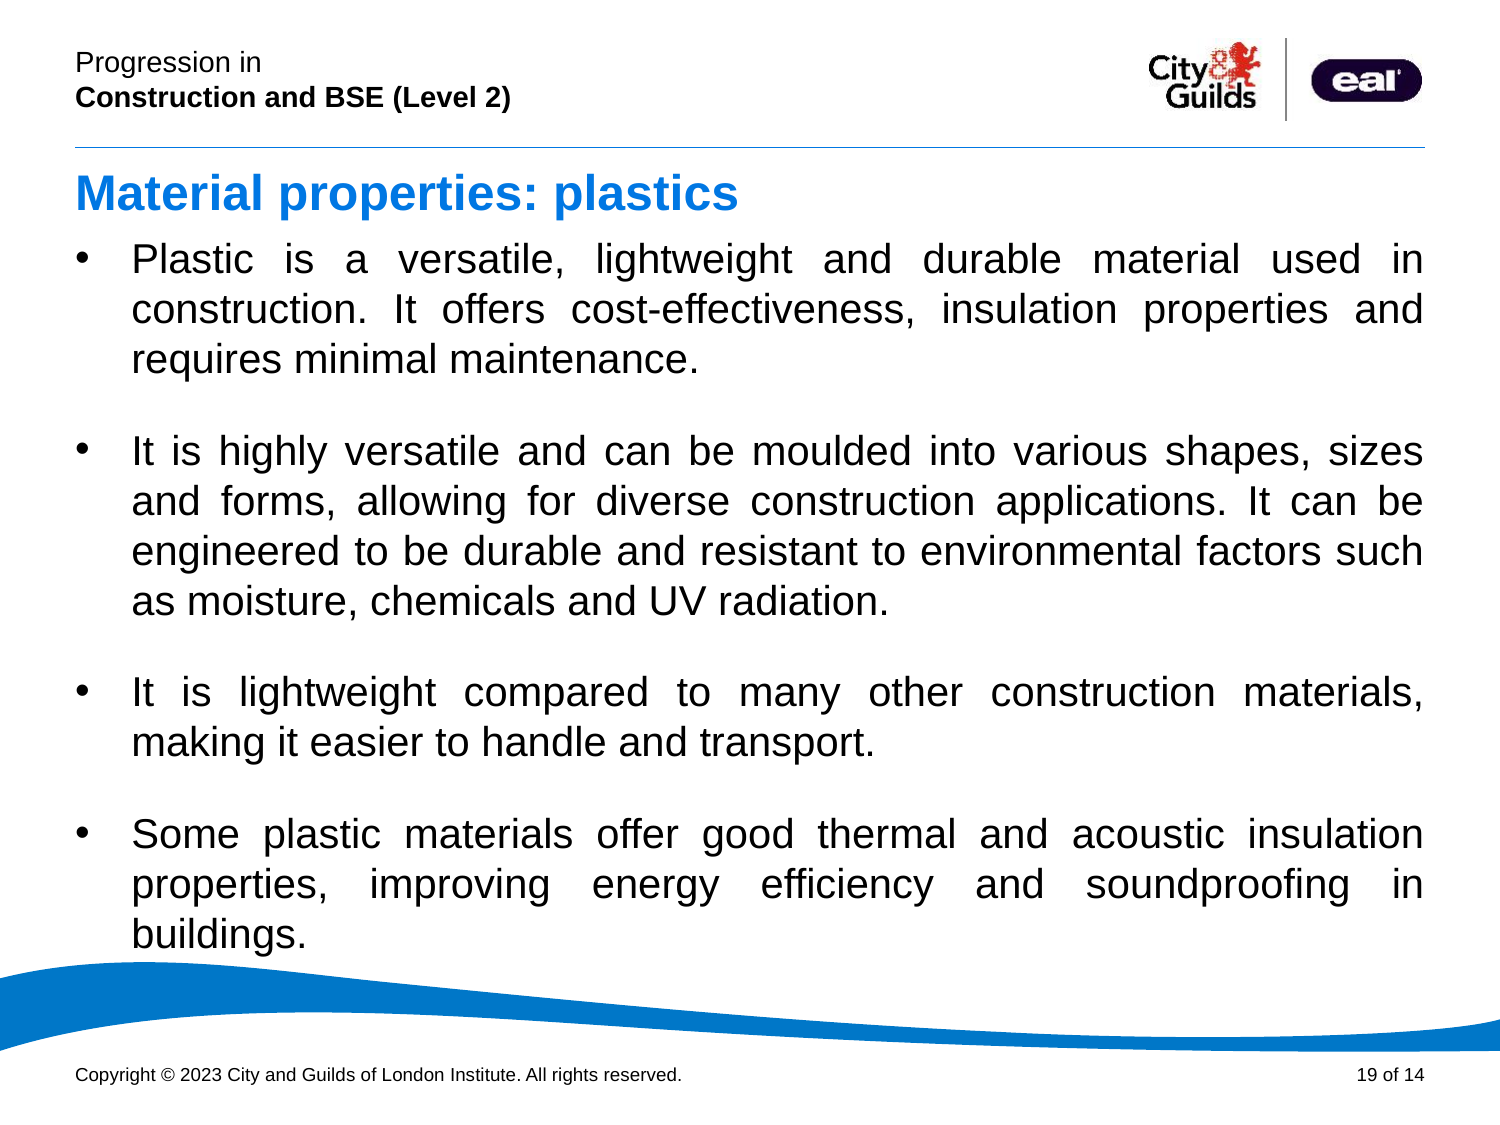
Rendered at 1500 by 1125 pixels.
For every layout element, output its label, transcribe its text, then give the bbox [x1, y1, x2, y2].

picture [1149, 38, 1422, 121]
title Material properties: plastics [74, 160, 1426, 224]
list Plastic is a versatile, lightweight and durable material used in construction. It offers cost-effectiveness, insulation properties and requires minimal maintenance. It is highly versatile and can be moulded into various shapes, sizes and forms, allowing for diverse construction applications. It can be engineered to be durable and resistant to environmental factors such as moisture, chemicals and UV radiation. It is lightweight compared to many other construction materials, making it easier to handle and transport. Some plastic materials offer good thermal and acoustic insulation properties, improving energy efficiency and soundproofing in buildings. [74, 231, 1426, 929]
